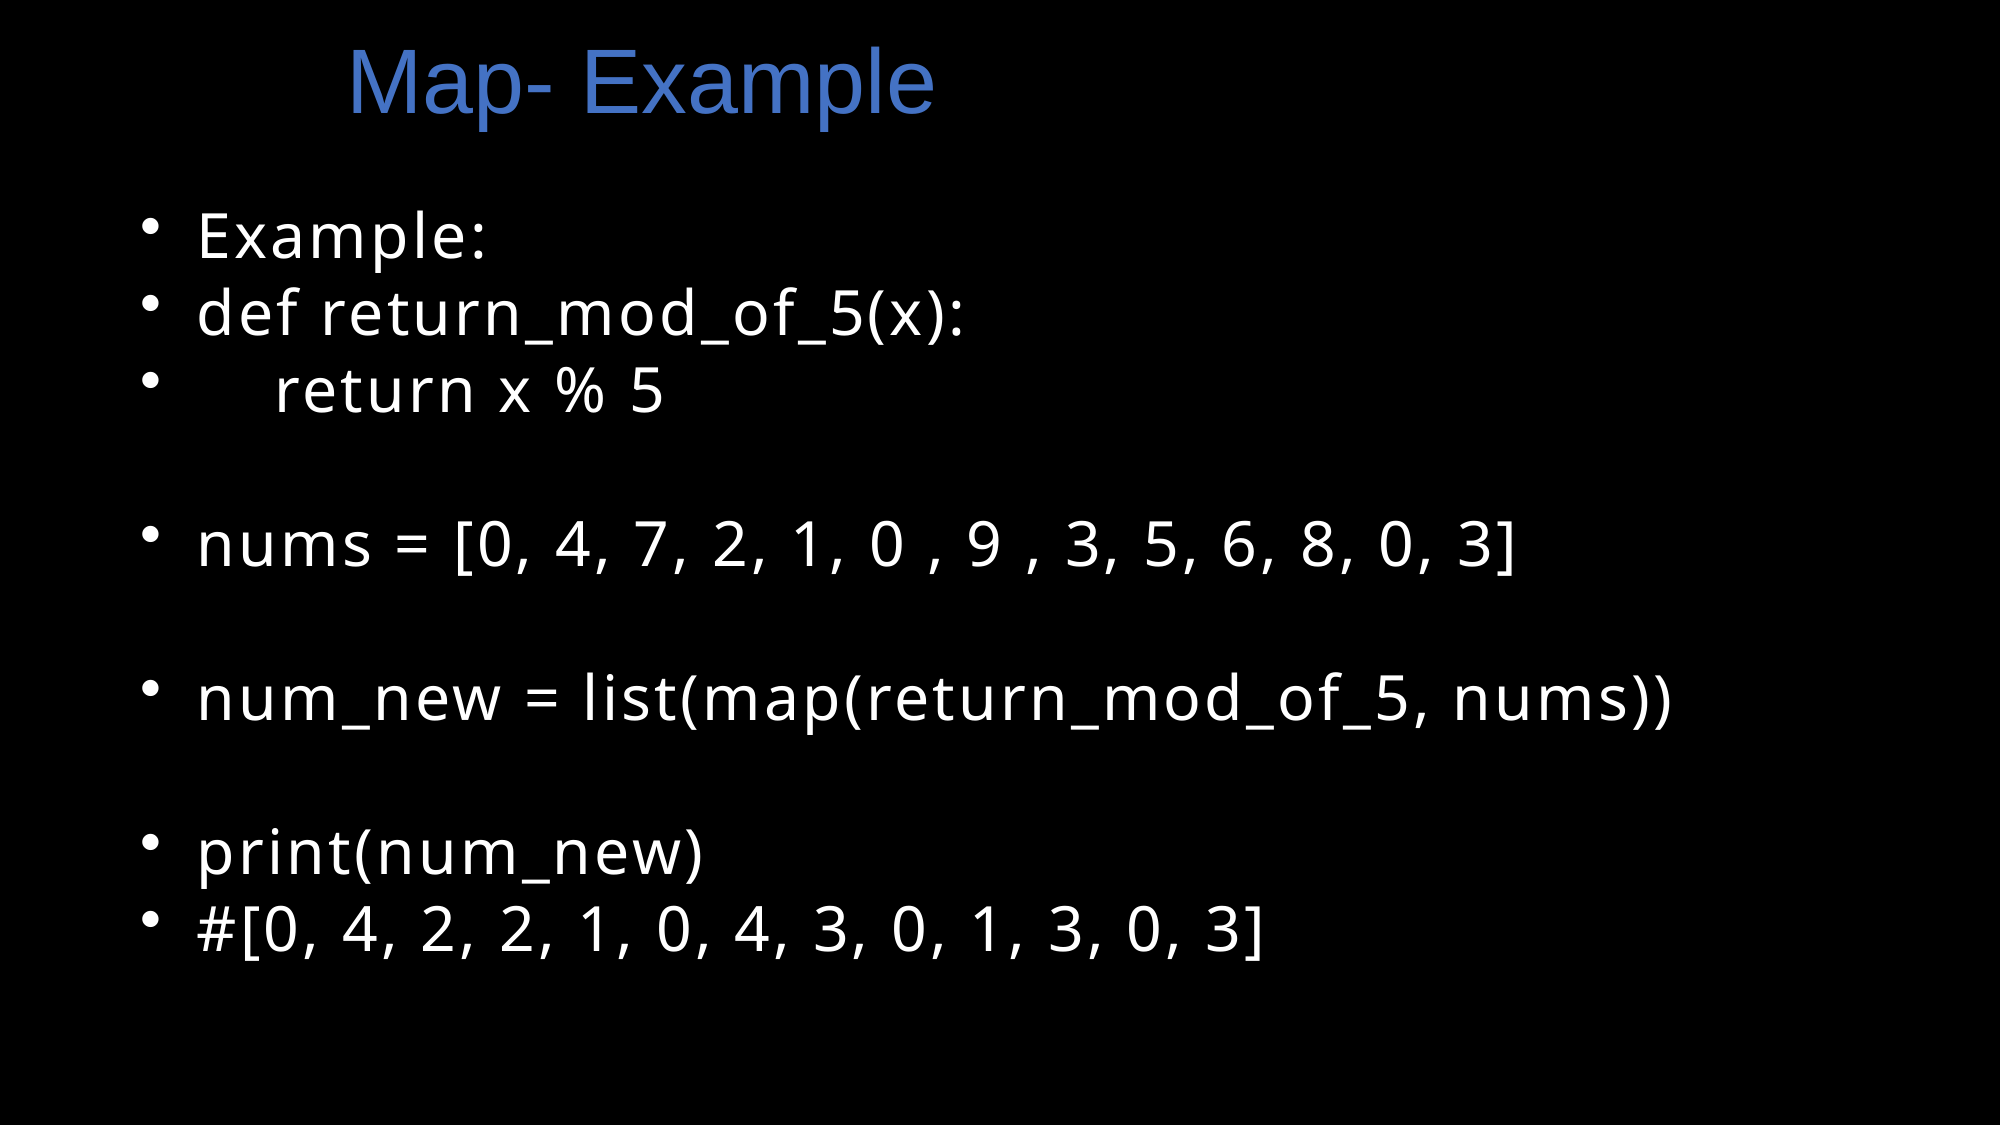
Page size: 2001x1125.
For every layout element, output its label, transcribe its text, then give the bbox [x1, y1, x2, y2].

title Map- Example [344, 0, 1389, 171]
text_box Example: def return_mod_of_5(x): return x % 5 nums = [0, 4, 7, 2, 1, 0 , 9 , 3, 5, 6, 8, 0, 3] num_new = list(map(return_mod_of_5, nums)) print(num_new) #[0, 4, 2, 2, 1, 0, 4, 3, 0, 1, 3, 0, 3] [138, 194, 1862, 965]
